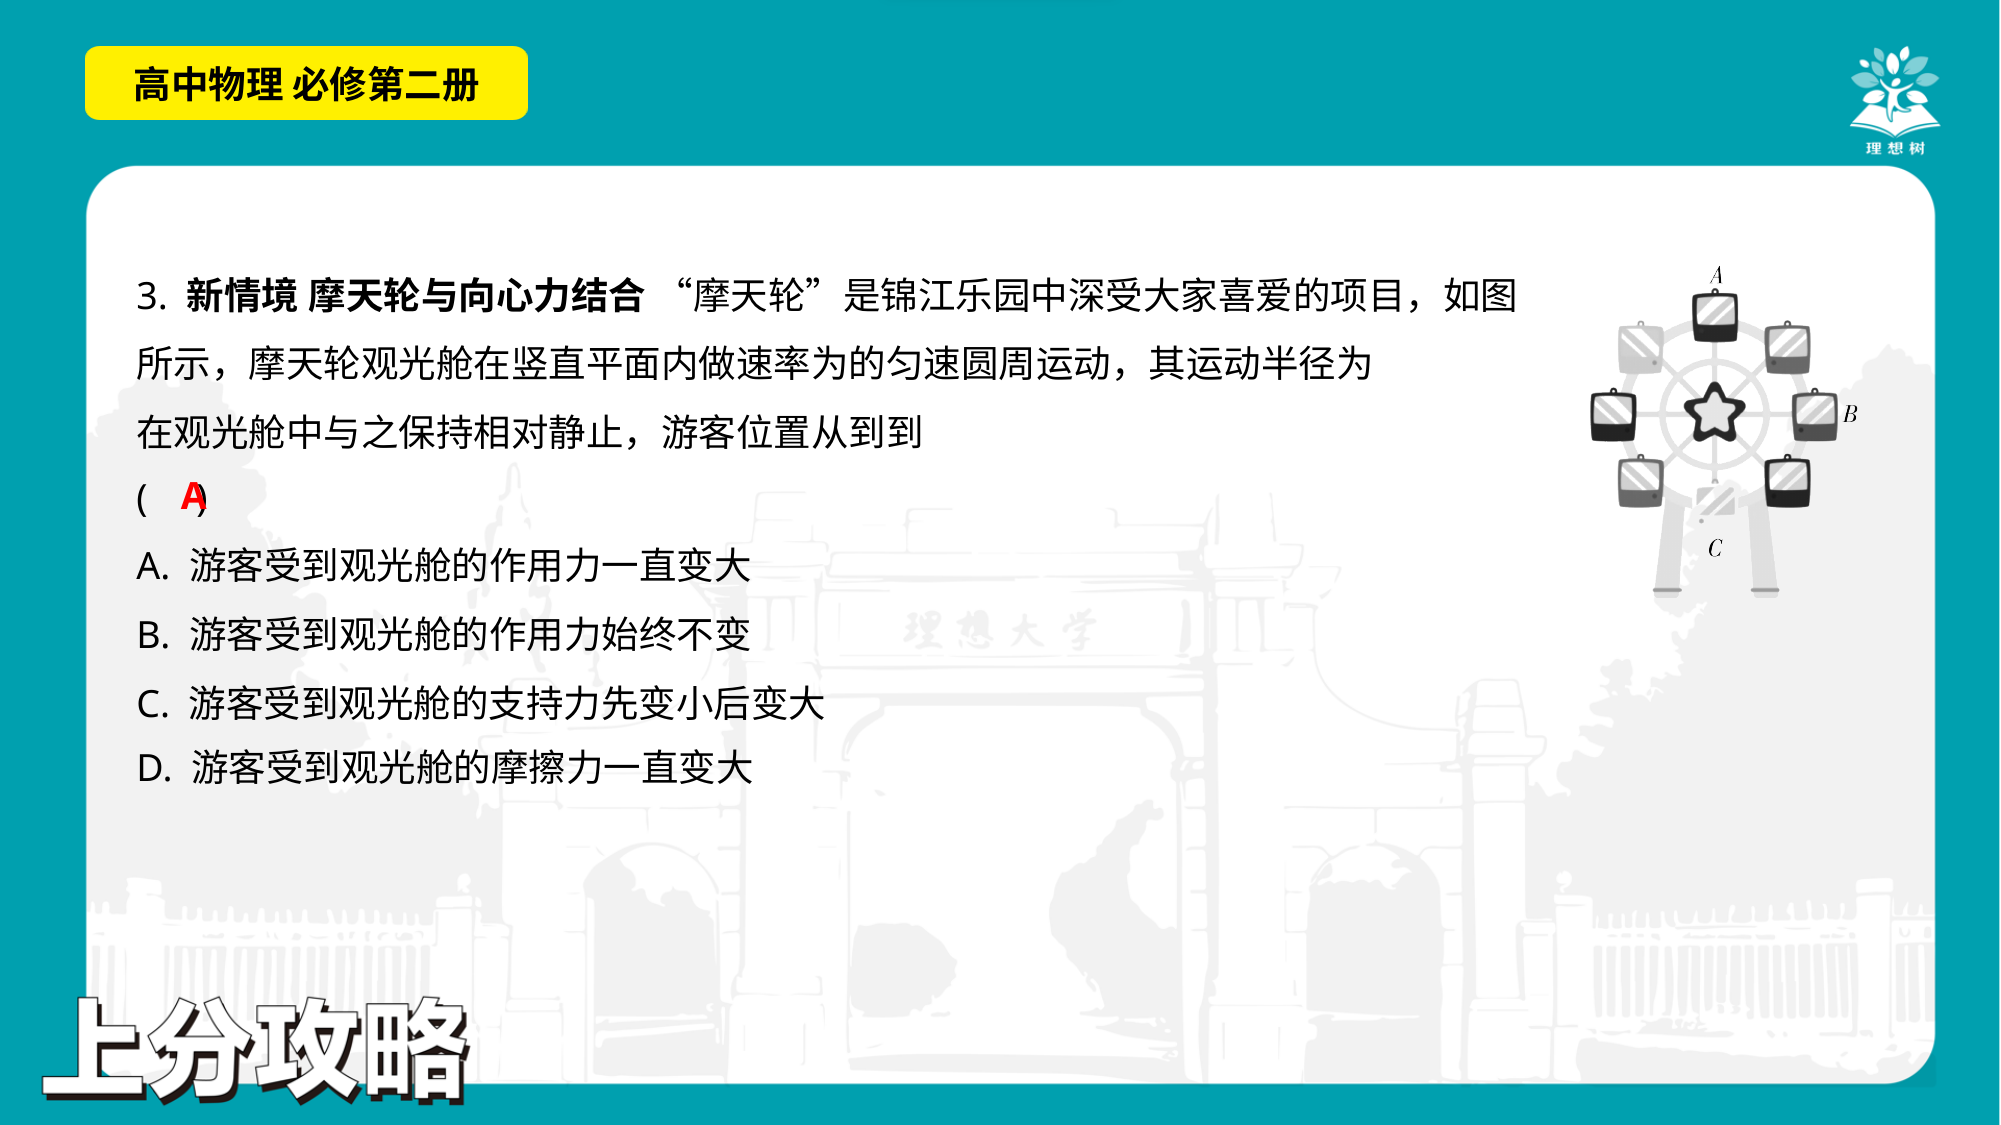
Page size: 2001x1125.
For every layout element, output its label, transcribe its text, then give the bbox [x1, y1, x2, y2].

text_box A [166, 452, 221, 511]
text_box A. 游客受到观光舱的作用力一直变大 B. 游客受到观光舱的作用力始终不变 C. 游客受到观光舱的支持力先变小后变大 D. 游客受到观光舱的摩擦力一直变大 [136, 518, 1574, 783]
picture [0, 0, 2000, 1125]
